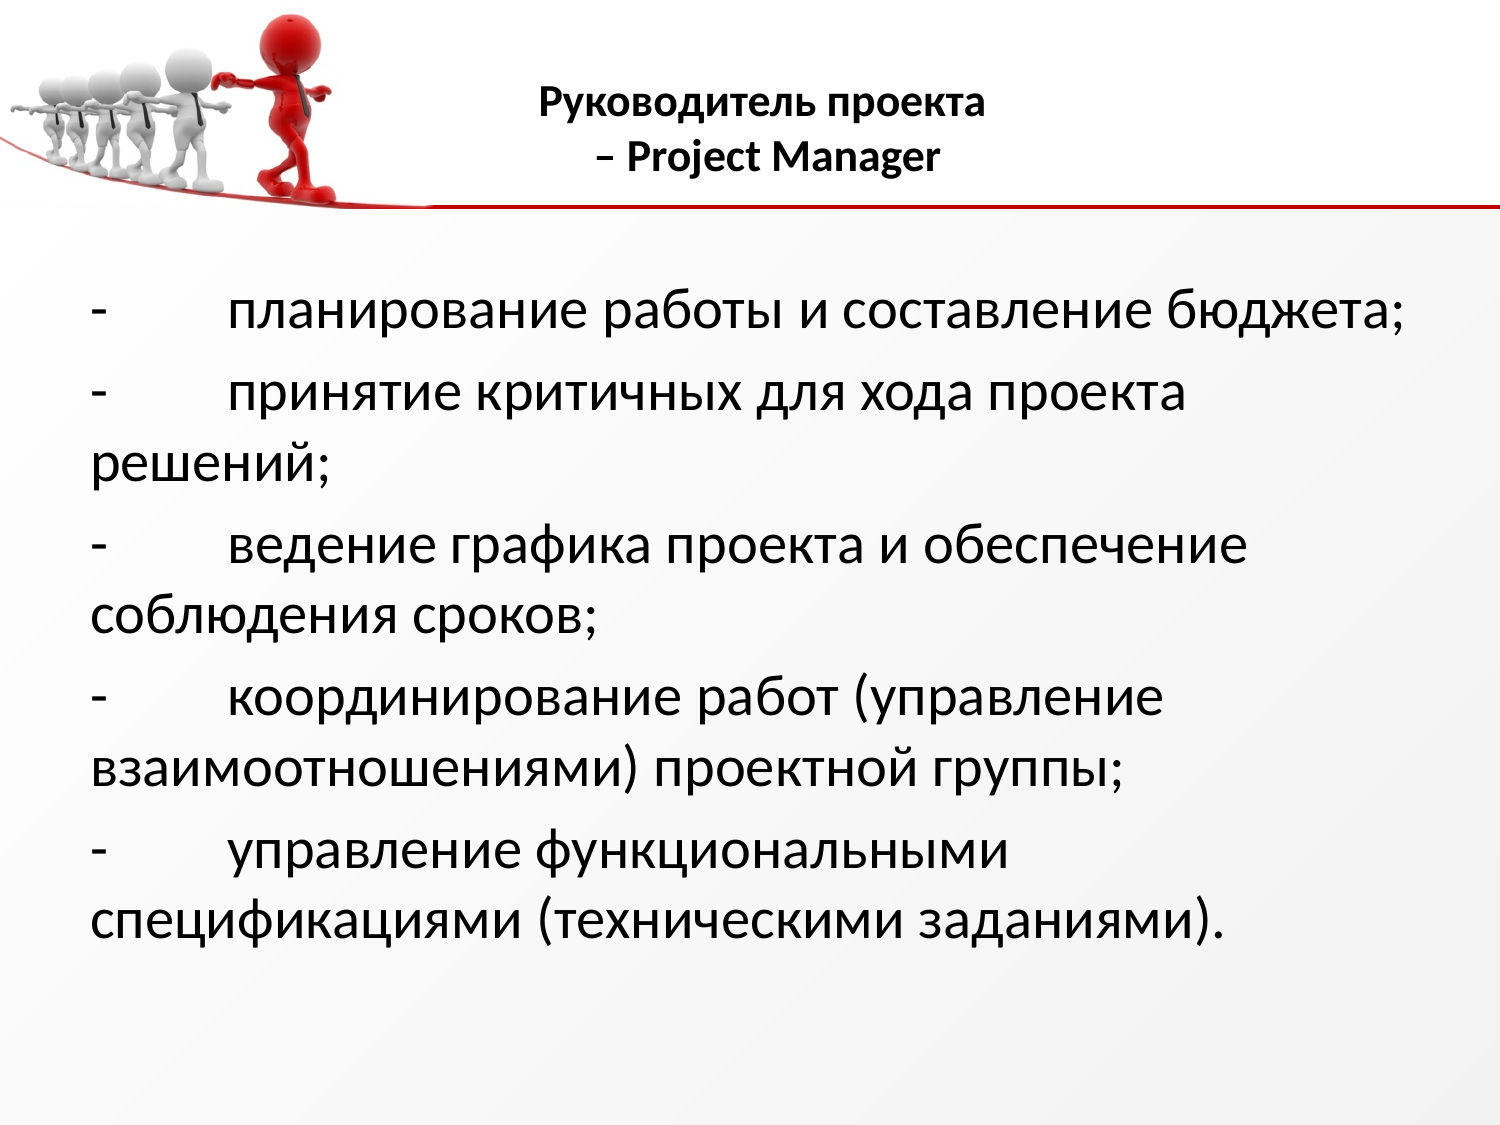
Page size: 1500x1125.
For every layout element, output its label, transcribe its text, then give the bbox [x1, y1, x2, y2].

title Руководитель проекта – Project Manager [87, 62, 1438, 250]
picture [0, 0, 437, 209]
list - планирование работы и составление бюджета; - принятие критичных для хода проекта решений; - ведение графика проекта и обеспечение соблюдения сроков; - координирование работ (управление взаимоотношениями) проектной группы; - управление функциональными спецификациями (техническими заданиями). [75, 262, 1425, 1005]
